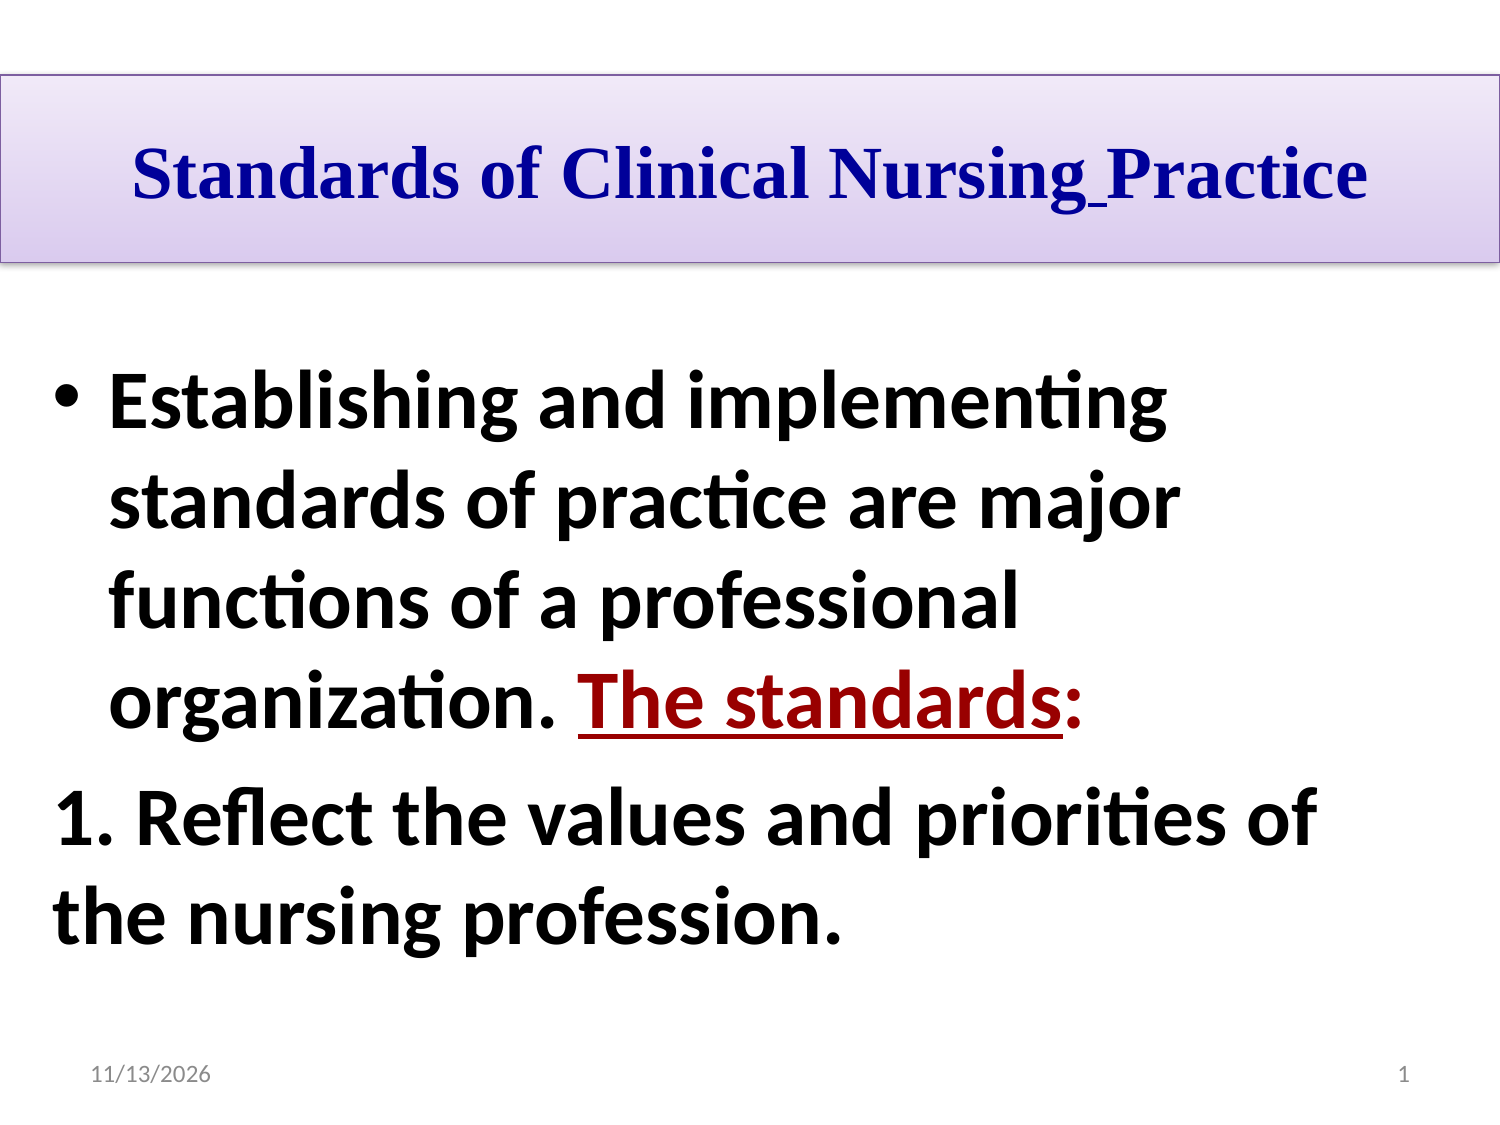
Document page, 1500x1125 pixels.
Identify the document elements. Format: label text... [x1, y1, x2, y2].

list Establishing and implementing standards of practice are major functions of a professional organization. The standards: 1. Reflect the values and priorities of the nursing profession. [37, 337, 1425, 1035]
title Standards of Clinical Nursing Practice [0, 74, 1500, 263]
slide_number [75, 1042, 425, 1103]
slide_number 1 [1074, 1042, 1425, 1103]
